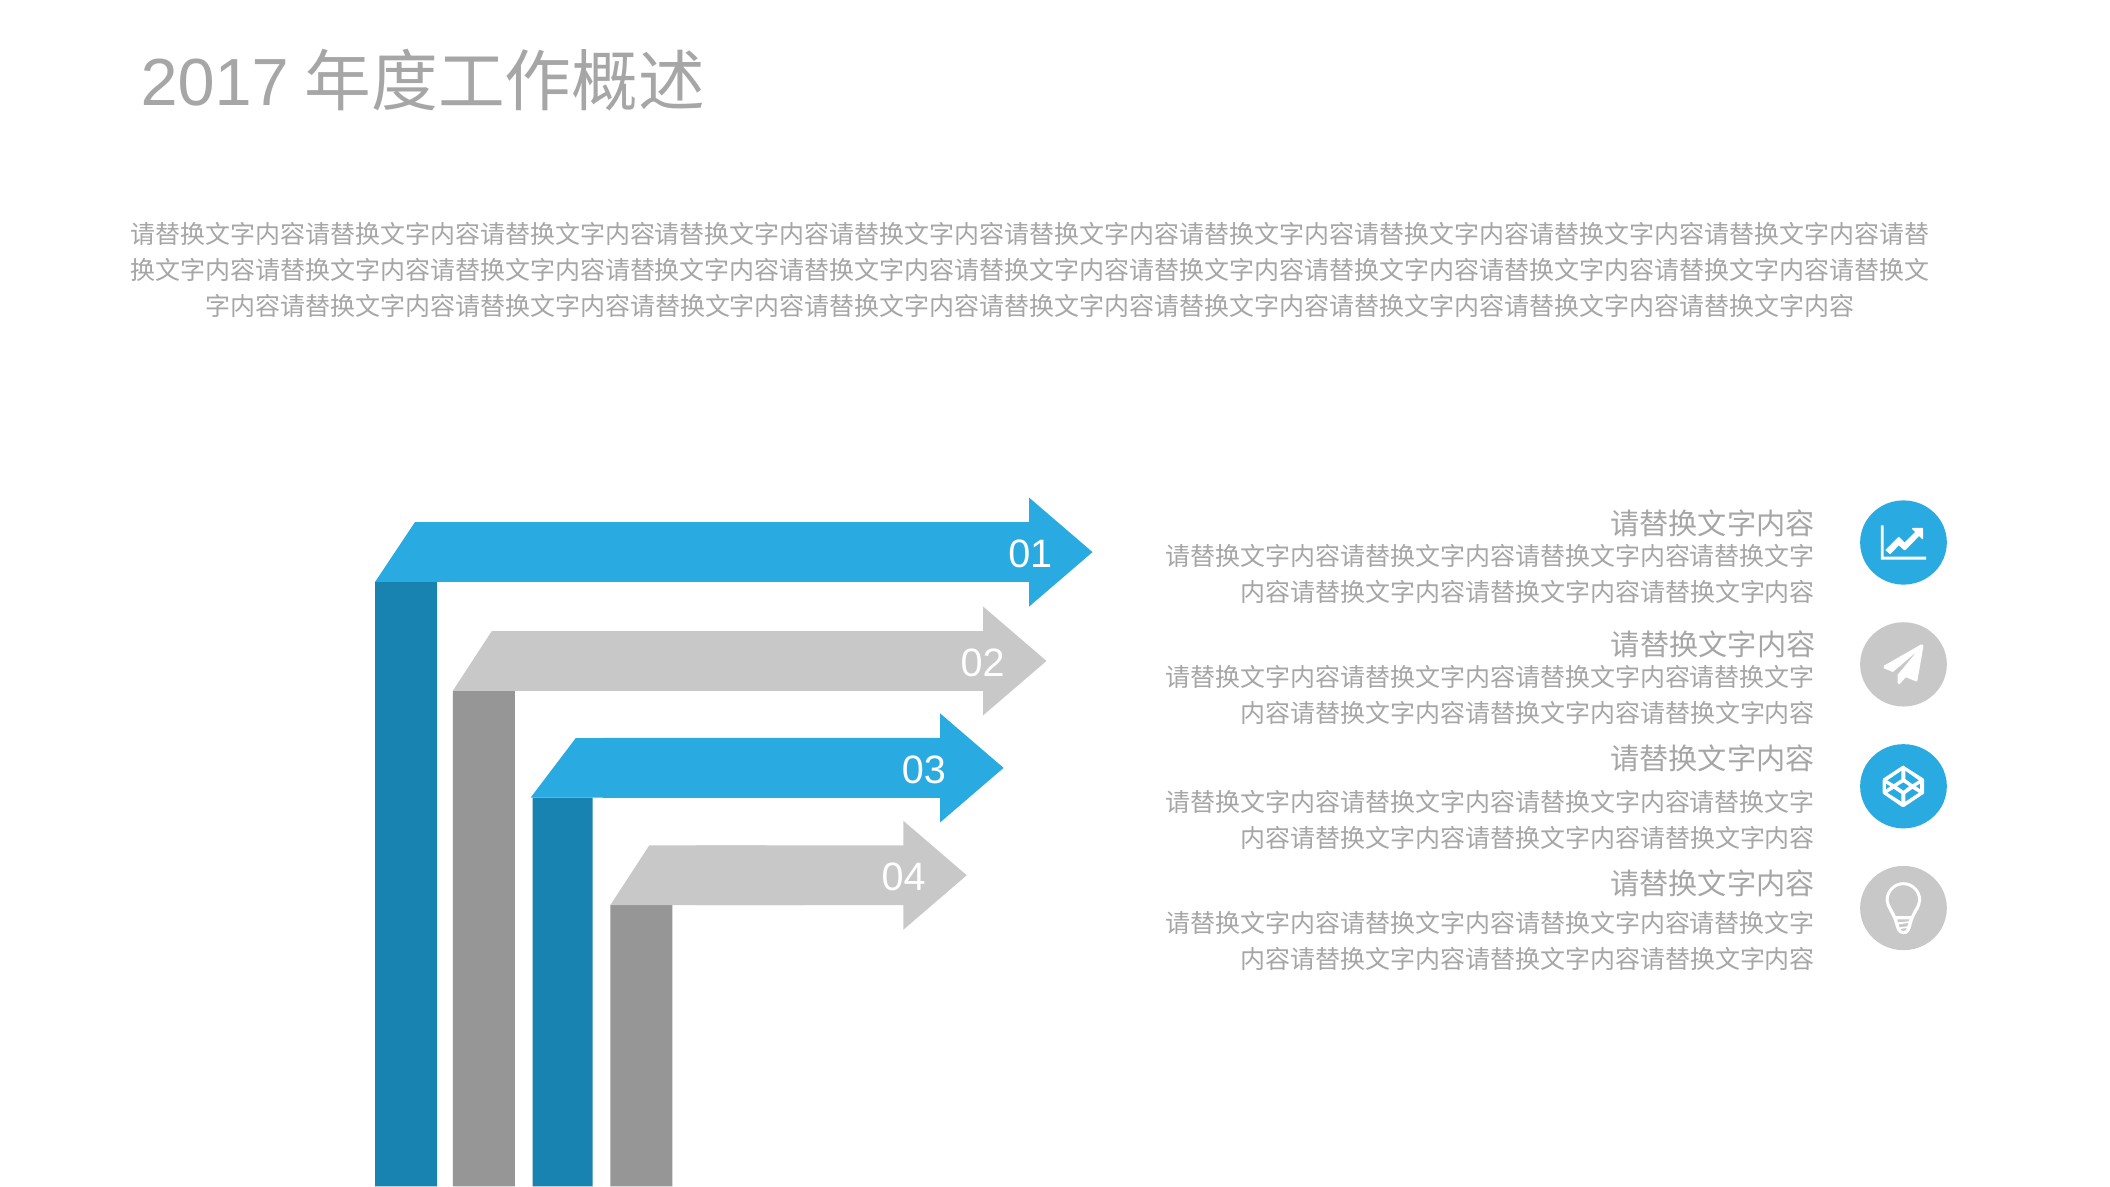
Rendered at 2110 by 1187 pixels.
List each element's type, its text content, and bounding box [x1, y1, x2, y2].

text_box 请替换文字内容请替换文字内容请替换文字内容请替换文字内容请替换文字内容请替换文字内容请替换文字内容 [1156, 534, 1816, 607]
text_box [610, 820, 967, 930]
text_box 请替换文字内容请替换文字内容请替换文字内容请替换文字内容请替换文字内容请替换文字内容请替换文字内容 [1156, 780, 1816, 853]
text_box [1860, 865, 1947, 951]
text_box 2017年度工作概述 [140, 38, 789, 119]
text_box 请替换文字内容 [1609, 740, 1815, 776]
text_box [1860, 744, 1947, 829]
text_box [452, 606, 1047, 716]
text_box 请替换文字内容 [1609, 498, 1815, 534]
text_box 请替换文字内容 [1609, 865, 1815, 901]
text_box 请替换文字内容请替换文字内容请替换文字内容请替换文字内容请替换文字内容请替换文字内容请替换文字内容请替换文字内容请替换文字内容请替换文字内容请替换文字内容请替换文字内容请替换文字内容请替换文字内容请替换文字内容请替换文字内容请替换文字内容请替换文字内容请替换文字内容请替换文字内容请替换文字内容请替换文字内容请替换文字内容请替换文字内容请替换文字内容请替换文字内容请替换文字内容请替换文字内容请替换文字内容请替换文字内容 [129, 212, 1932, 321]
text_box 请替换文字内容请替换文字内容请替换文字内容请替换文字内容请替换文字内容请替换文字内容请替换文字内容 [1163, 901, 1816, 974]
text_box [609, 904, 673, 1187]
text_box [530, 713, 1004, 823]
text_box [375, 497, 1093, 607]
text_box [374, 581, 438, 1187]
text_box [531, 823, 594, 1187]
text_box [1860, 500, 1947, 585]
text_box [1860, 622, 1947, 707]
text_box 请替换文字内容 [1597, 619, 1816, 655]
text_box [452, 716, 516, 1187]
text_box 请替换文字内容请替换文字内容请替换文字内容请替换文字内容请替换文字内容请替换文字内容请替换文字内容 [1163, 655, 1816, 728]
